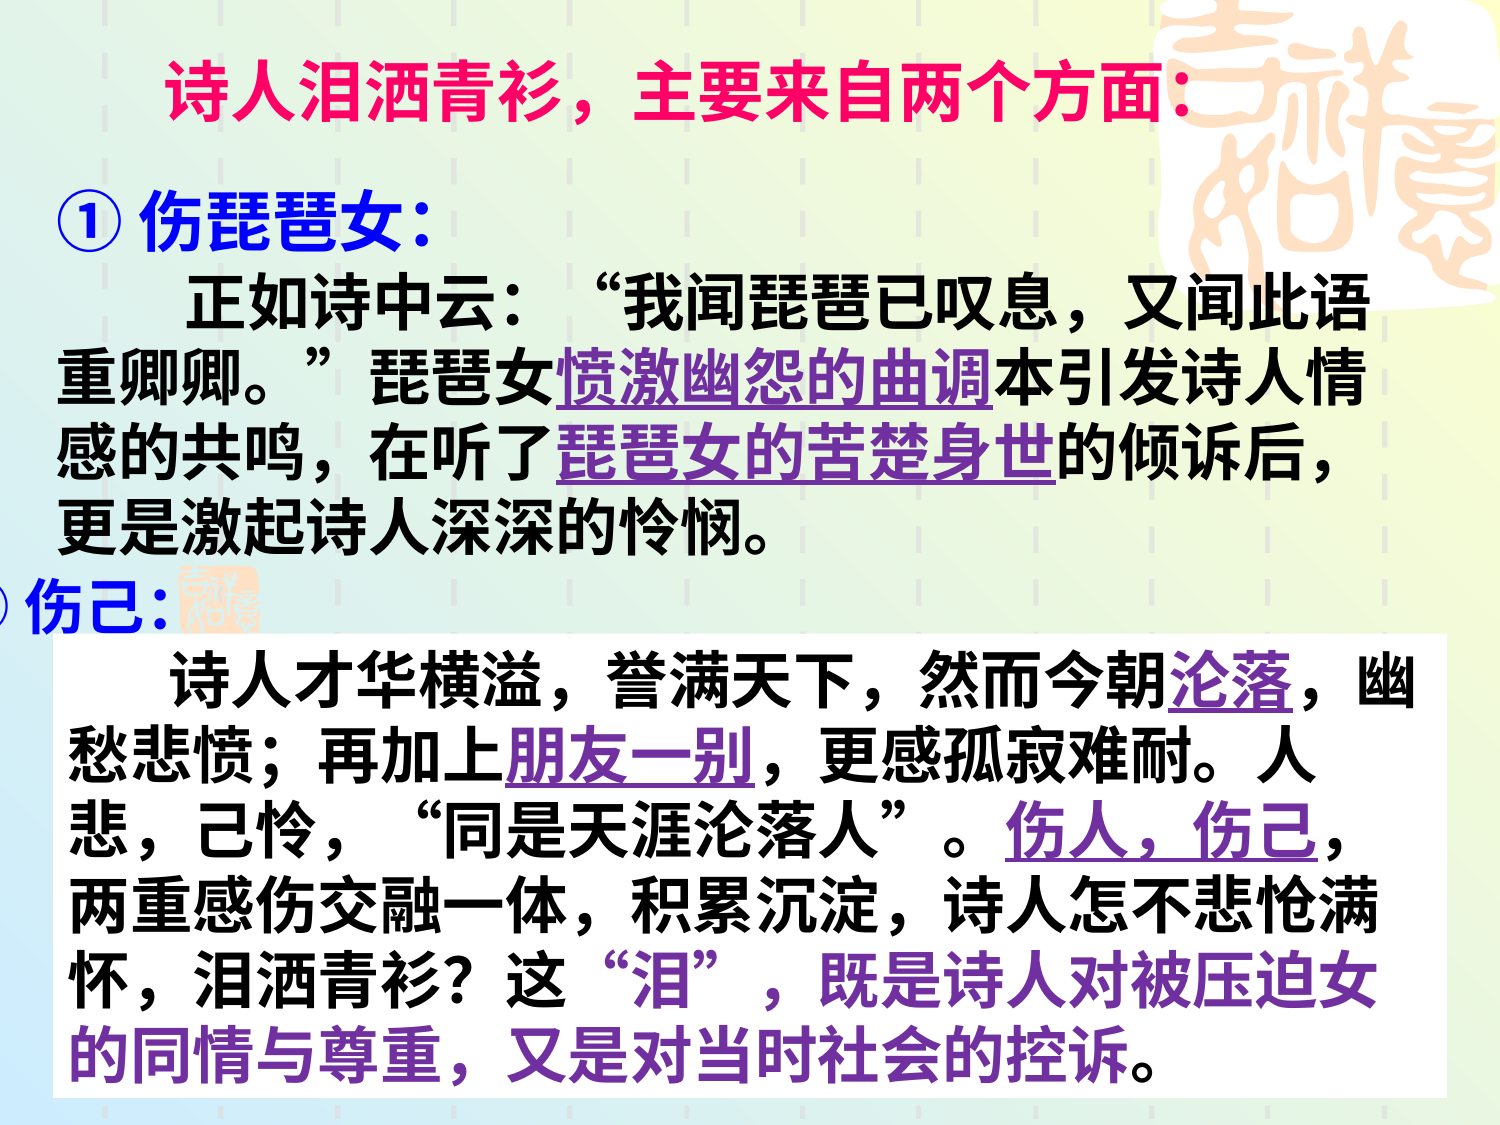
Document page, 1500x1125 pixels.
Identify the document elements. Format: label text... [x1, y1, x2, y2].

text_box 正如诗中云：“我闻琵琶已叹息，又闻此语重卿卿。”琵琶女愤激幽怨的曲调本引发诗人情感的共鸣，在听了琵琶女的苦楚身世的倾诉后，更是激起诗人深深的怜悯。 [41, 255, 1427, 571]
title ②伤己： [0, 538, 479, 658]
text_box 诗人才华横溢，誉满天下，然而今朝沦落，幽愁悲愤；再加上朋友一别，更感孤寂难耐。人悲，己怜，“同是天涯沦落人”。伤人，伤己，两重感伤交融一体，积累沉淀，诗人怎不悲怆满怀，泪洒青衫？这“泪”，既是诗人对被压迫女的同情与尊重，又是对当时社会的控诉。 [53, 633, 1447, 1098]
list ①伤琵琶女： [41, 172, 502, 255]
text_box 诗人泪洒青衫，主要来自两个方面： [149, 42, 1247, 138]
